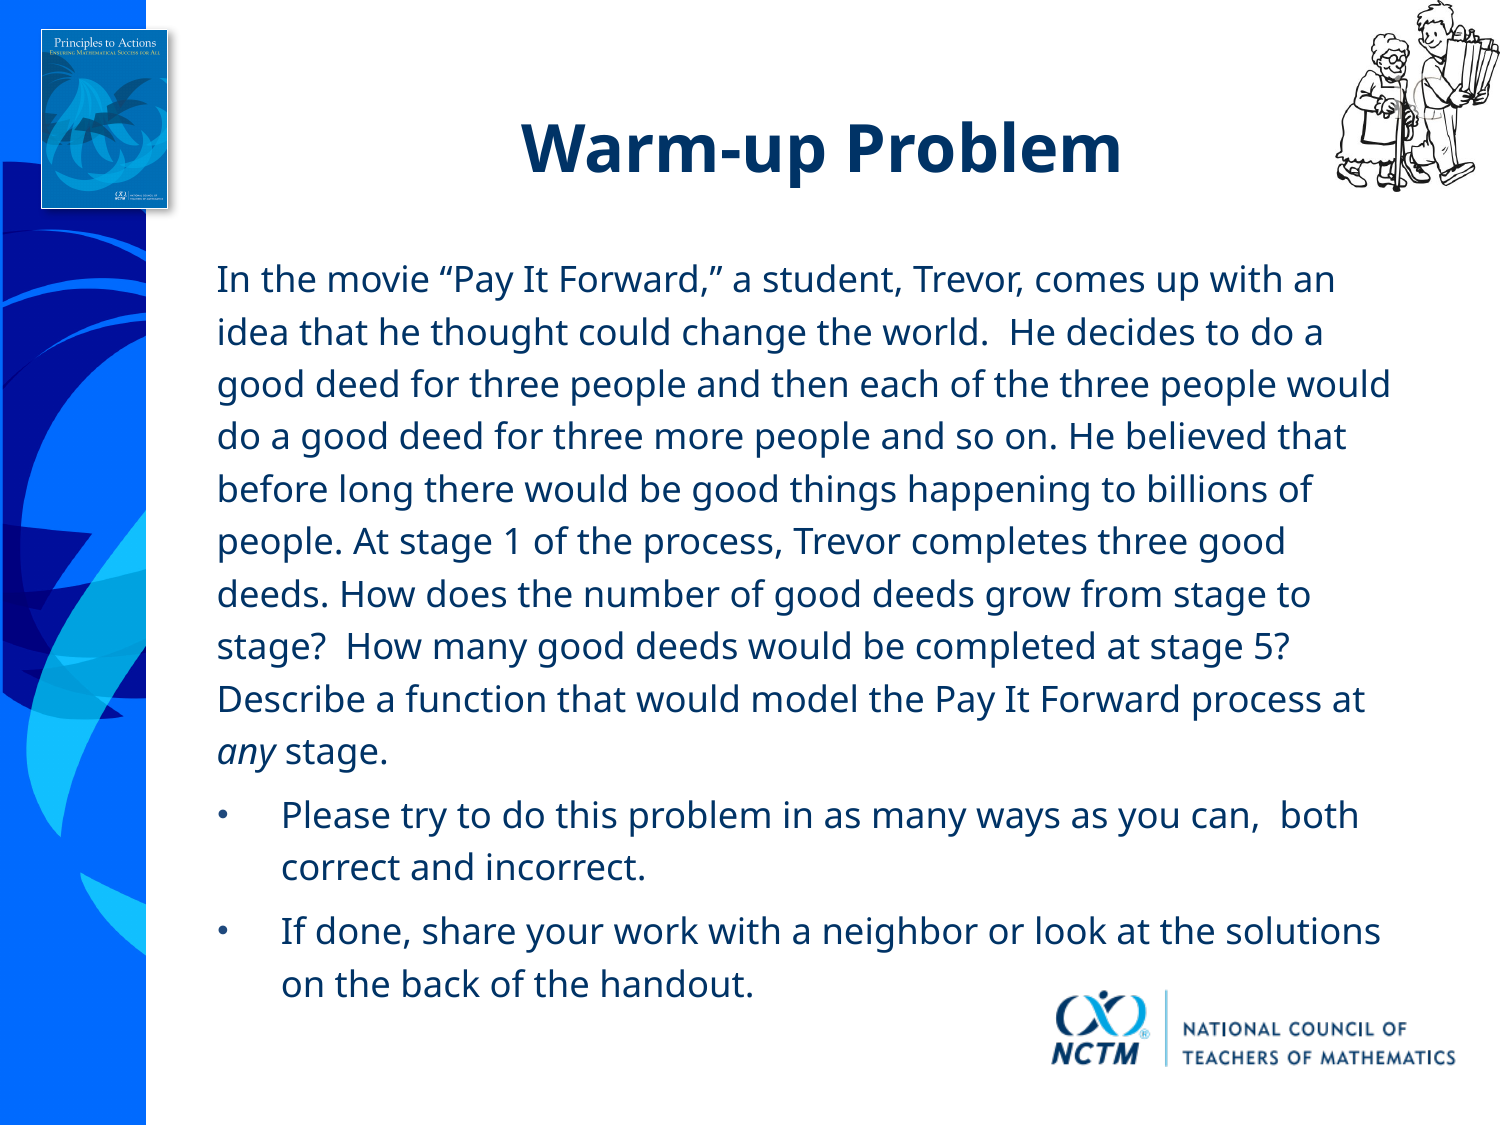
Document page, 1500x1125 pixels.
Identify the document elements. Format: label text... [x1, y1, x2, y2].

picture [1034, 969, 1474, 1085]
picture [1335, 0, 1500, 192]
picture [0, 0, 168, 1125]
text_box In the movie “Pay It Forward,” a student, Trevor, comes up with an idea that he thought could change the world. He decides to do a good deed for three people and then each of the three people would do a good deed for three more people and so on. He believed that before long there would be good things happening to billions of people. At stage 1 of the process, Trevor completes three good deeds. How does the number of good deeds grow from stage to stage? How many good deeds would be completed at stage 5? Describe a function that would model the Pay It Forward process at any stage. Please try to do this problem in as many ways as you can, both correct and incorrect. If done, share your work with a neighbor or look at the solutions on the back of the handout. [201, 239, 1410, 1015]
text_box Warm-up Problem [151, 52, 1500, 240]
